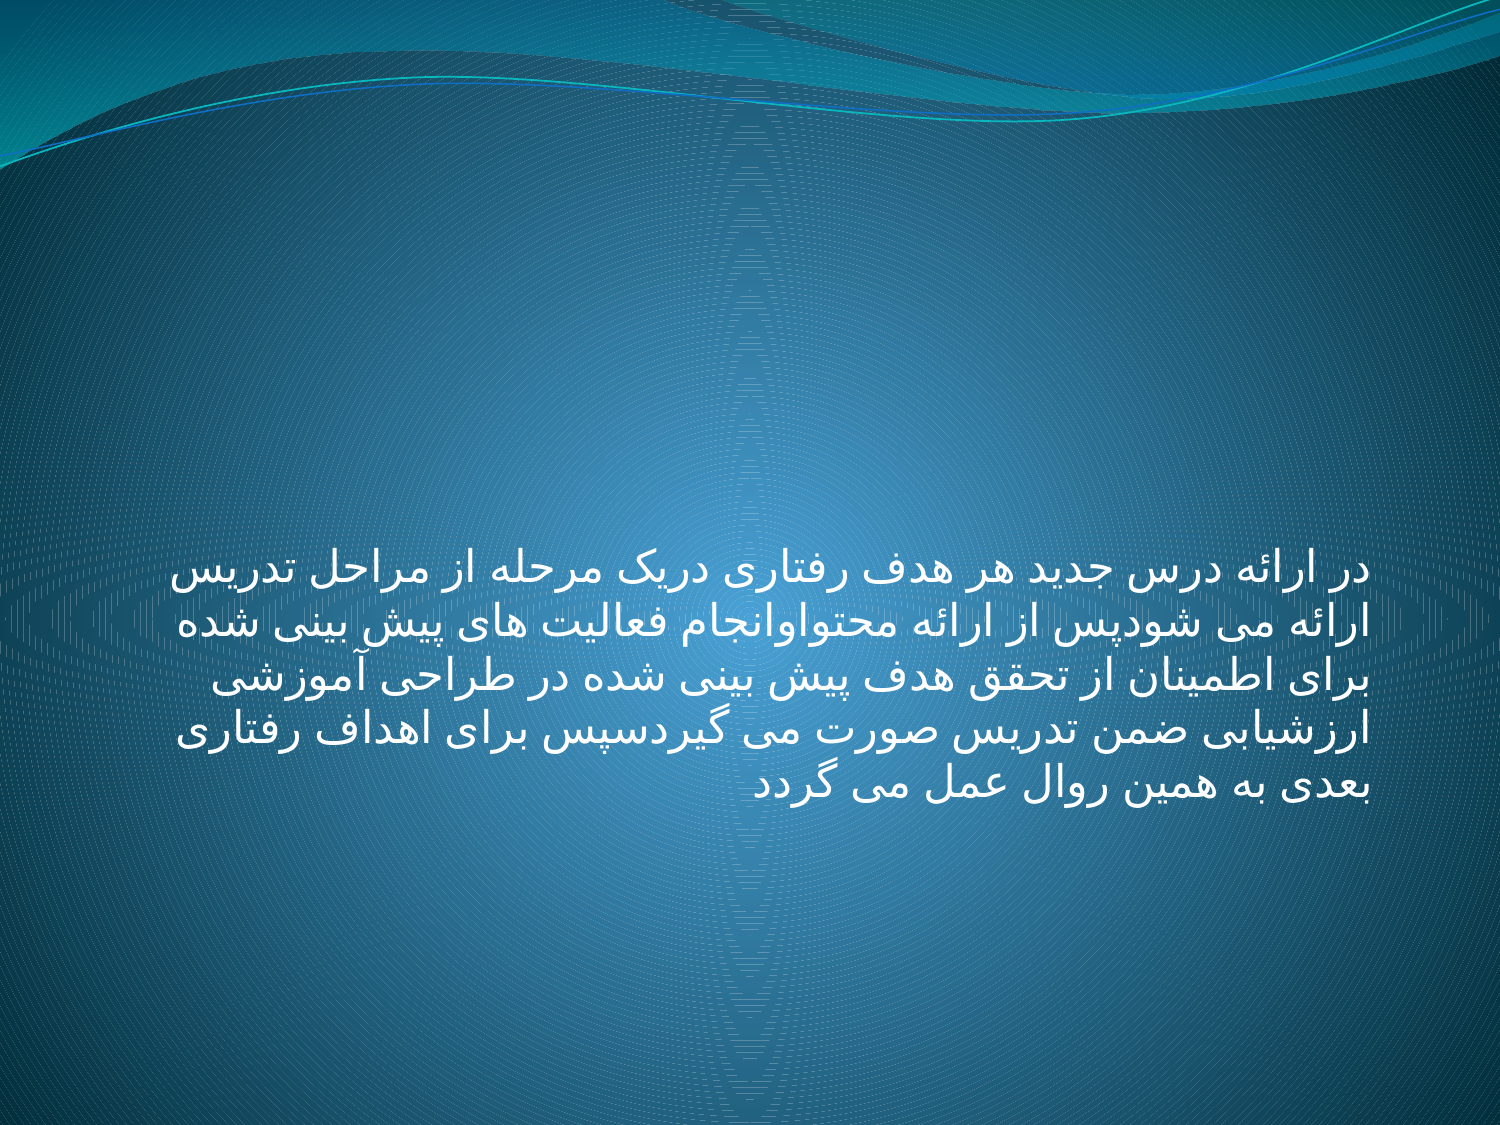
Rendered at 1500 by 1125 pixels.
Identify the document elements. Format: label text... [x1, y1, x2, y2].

subtitle در ارائه درس جدید هر هدف رفتاری دریک مرحله از مراحل تدریس ارائه می شودپس از ارائه محتواوانجام فعالیت های پیش بینی شده برای اطمینان از تحقق هدف پیش بینی شده در طراحی آموزشی ارزشیابی ضمن تدریس صورت می گیردسپس برای اهداف رفتاری بعدی به همین روال عمل می گردد [87, 529, 1376, 818]
